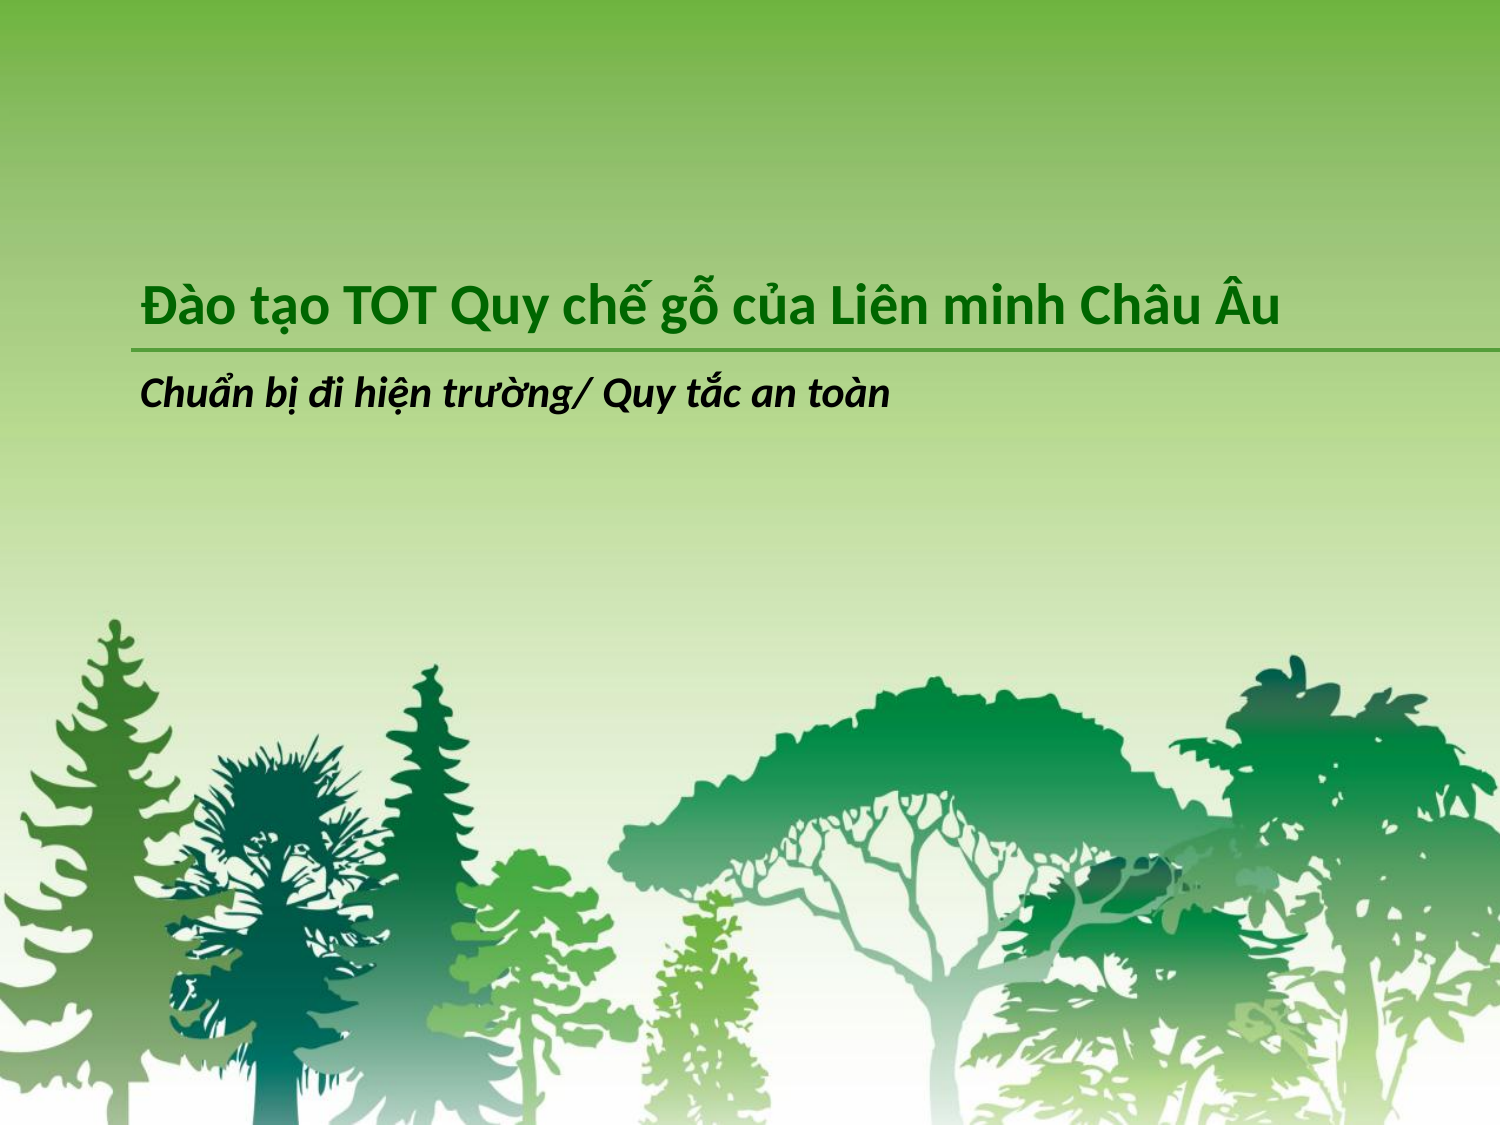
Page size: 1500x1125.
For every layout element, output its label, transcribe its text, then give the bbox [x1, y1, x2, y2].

text_box Chuẩn bị đi hiện trường/ Quy tắc an toàn [124, 362, 1100, 425]
text_box Đào tạo TOT Quy chế gỗ của Liên minh Châu Âu [124, 200, 1343, 345]
picture [0, 0, 1500, 1125]
